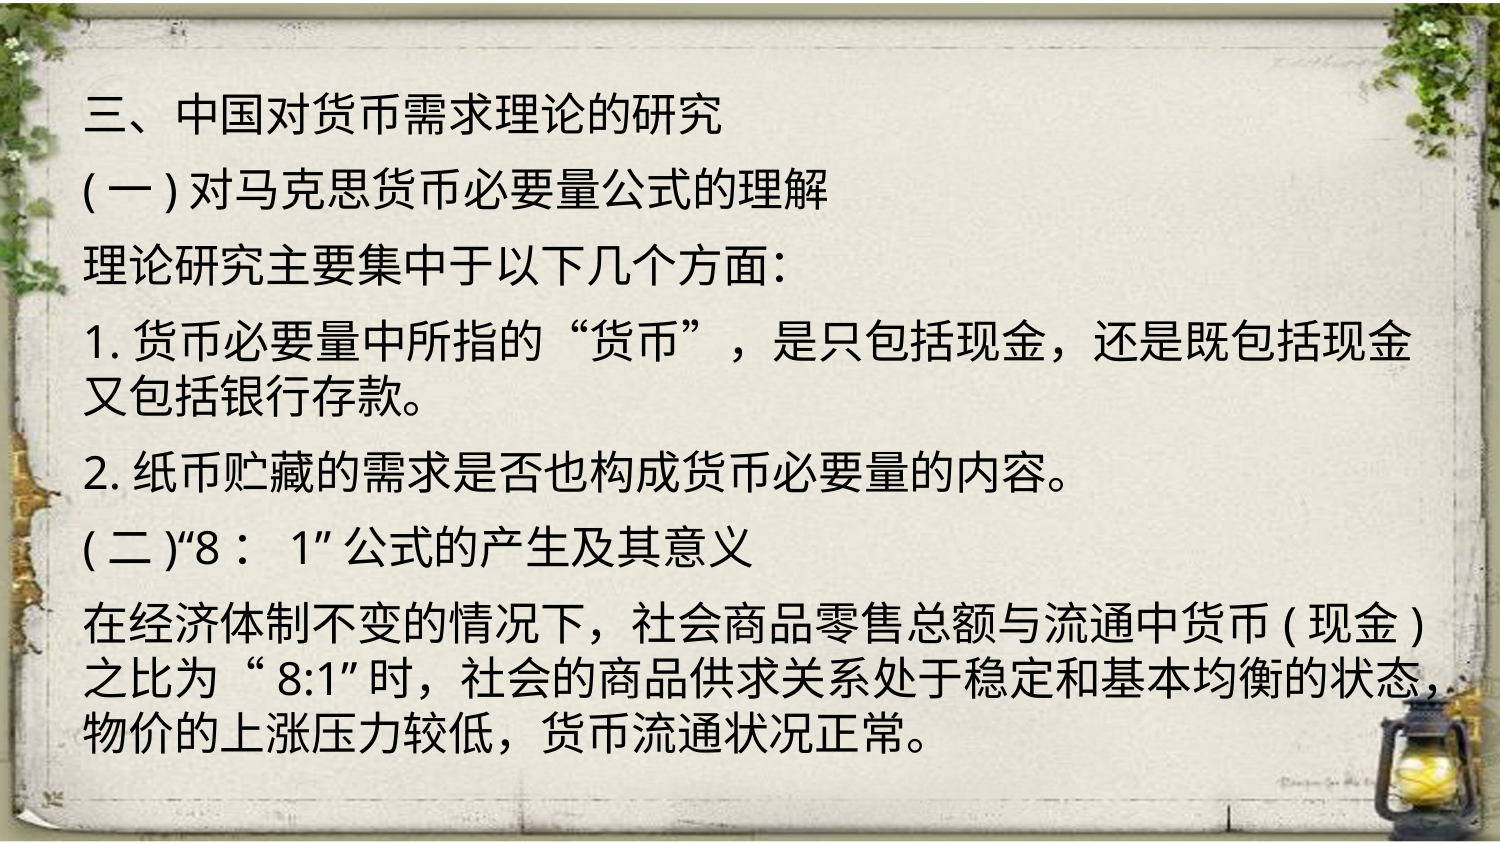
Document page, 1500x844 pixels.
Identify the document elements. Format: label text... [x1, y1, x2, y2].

picture [0, 0, 1500, 844]
list 三、中国对货币需求理论的研究 (一)对马克思货币必要量公式的理解 理论研究主要集中于以下几个方面： 1.货币必要量中所指的“货币”，是只包括现金，还是既包括现金又包括银行存款。 2.纸币贮藏的需求是否也构成货币必要量的内容。 (二)“8：1”公式的产生及其意义 在经济体制不变的情况下，社会商品零售总额与流通中货币(现金)之比为“8:1”时，社会的商品供求关系处于稳定和基本均衡的状态，物价的上涨压力较低，货币流通状况正常。 [67, 77, 1449, 844]
